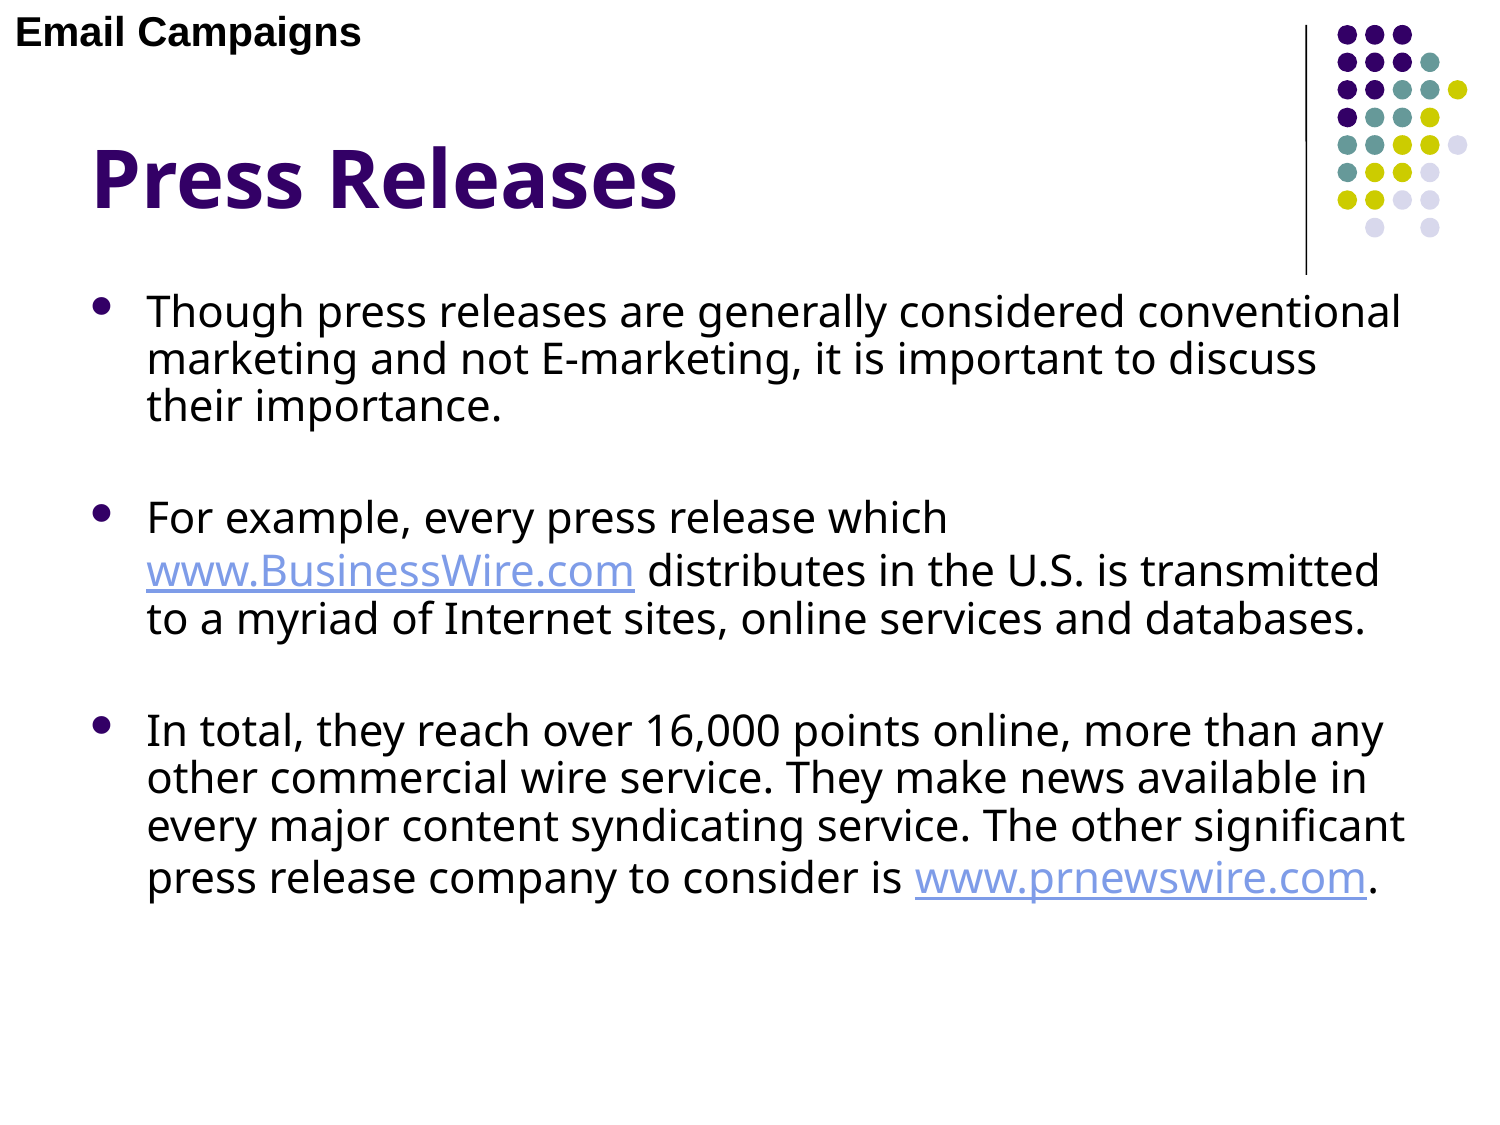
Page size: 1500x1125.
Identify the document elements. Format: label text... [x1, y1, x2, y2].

title Press Releases [75, 20, 1313, 233]
text_box Email Campaigns [0, 0, 389, 63]
list Though press releases are generally considered conventional marketing and not E-marketing, it is important to discuss their importance. For example, every press release which www.BusinessWire.com distributes in the U.S. is transmitted to a myriad of Internet sites, online services and databases. In total, they reach over 16,000 points online, more than any other commercial wire service. They make news available in every major content syndicating service. The other significant press release company to consider is www.prnewswire.com. [75, 282, 1425, 1006]
